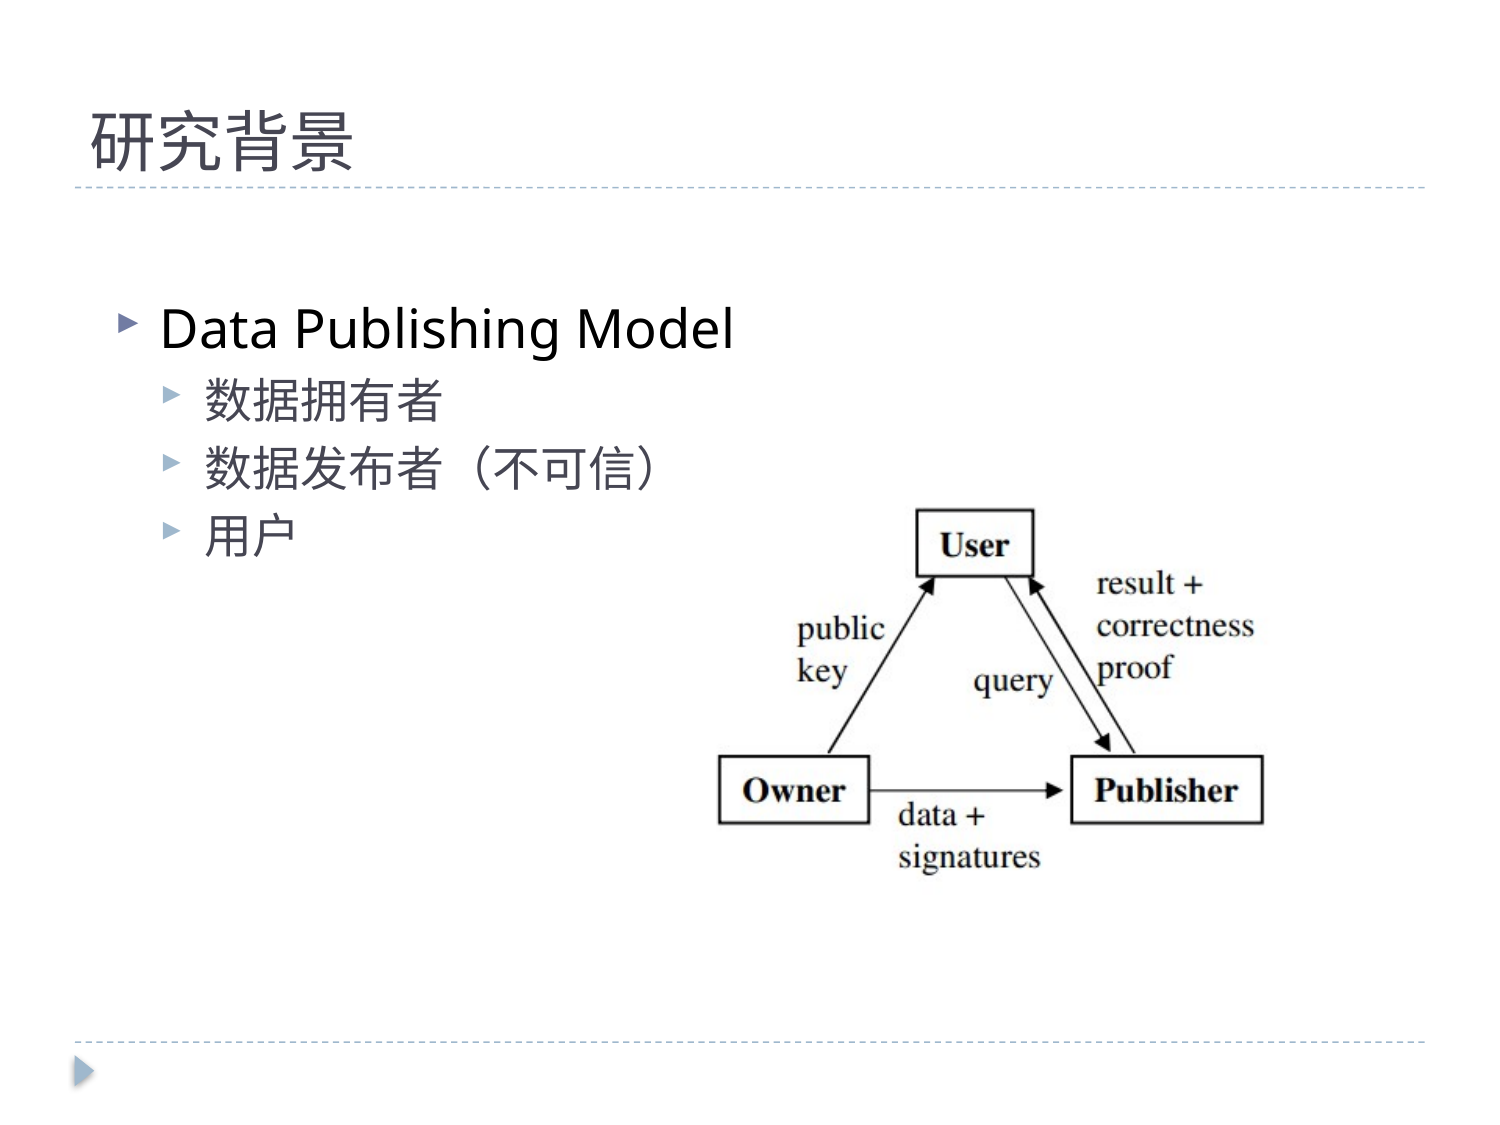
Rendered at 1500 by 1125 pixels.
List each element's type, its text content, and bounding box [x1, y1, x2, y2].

list Data Publishing Model 数据拥有者 数据发布者（不可信） 用户 [100, 287, 1022, 1006]
title 研究背景 [75, 24, 1425, 188]
picture [666, 444, 1330, 900]
